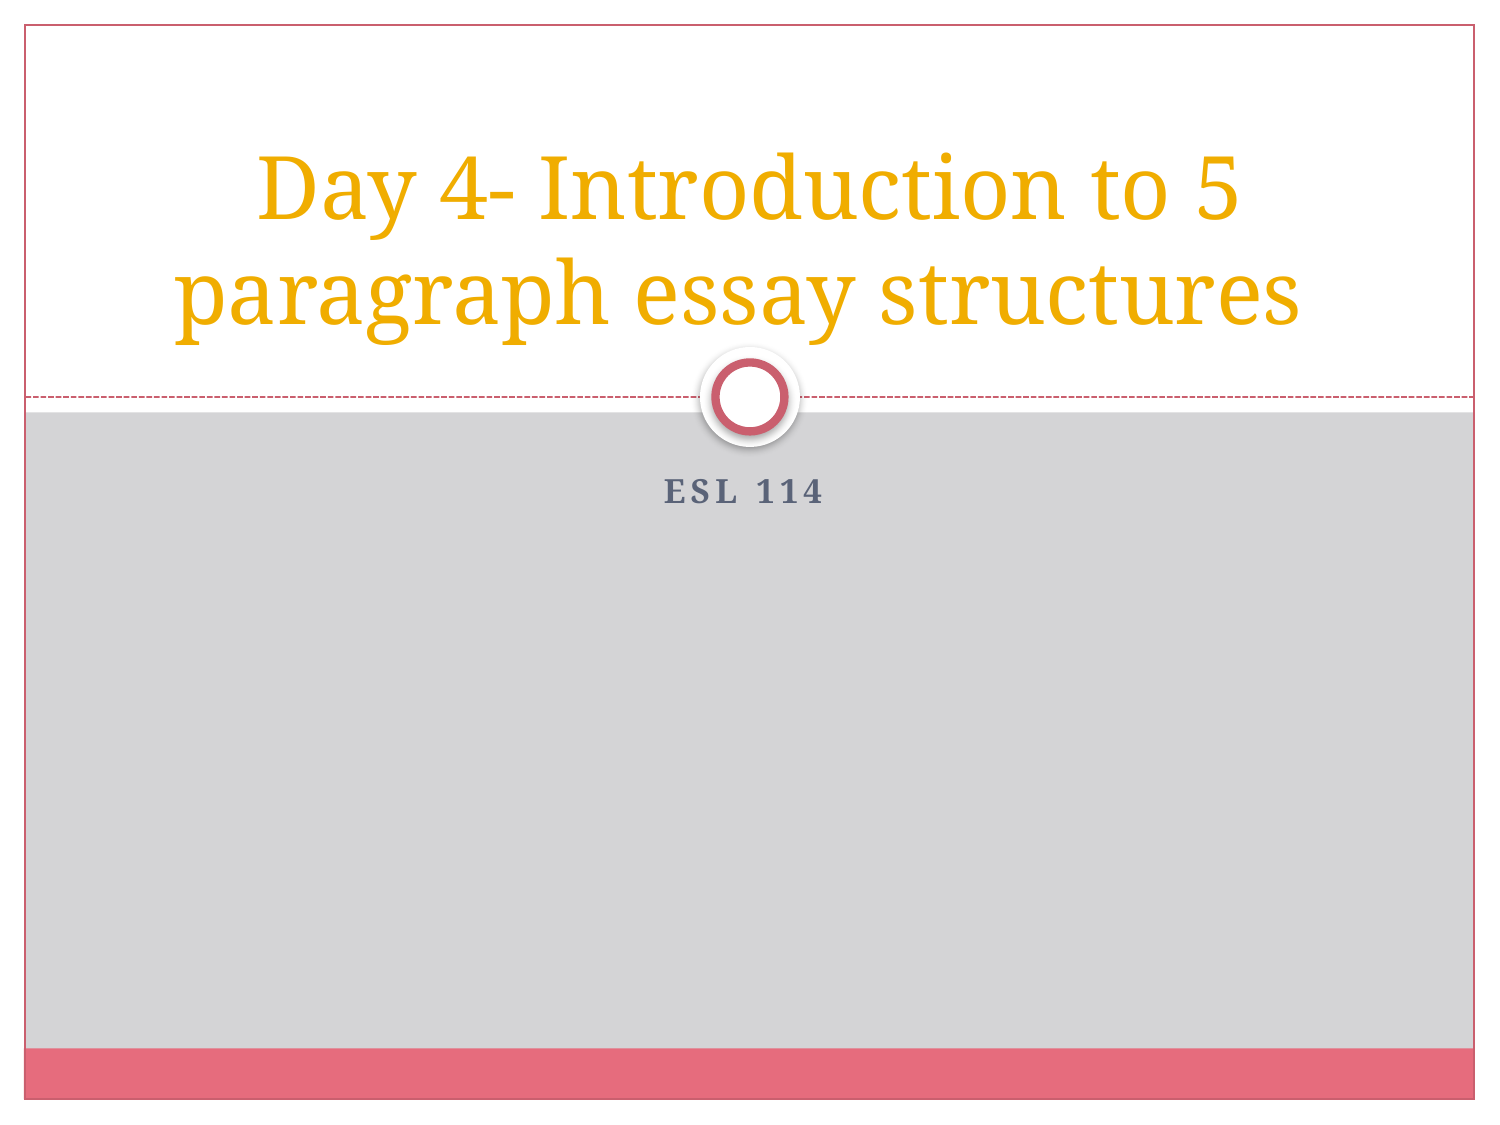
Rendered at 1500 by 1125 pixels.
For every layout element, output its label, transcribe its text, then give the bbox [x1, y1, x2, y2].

title Day 4- Introduction to 5 paragraph essay structures [112, 62, 1388, 350]
subtitle ESL 114 [225, 462, 1275, 750]
